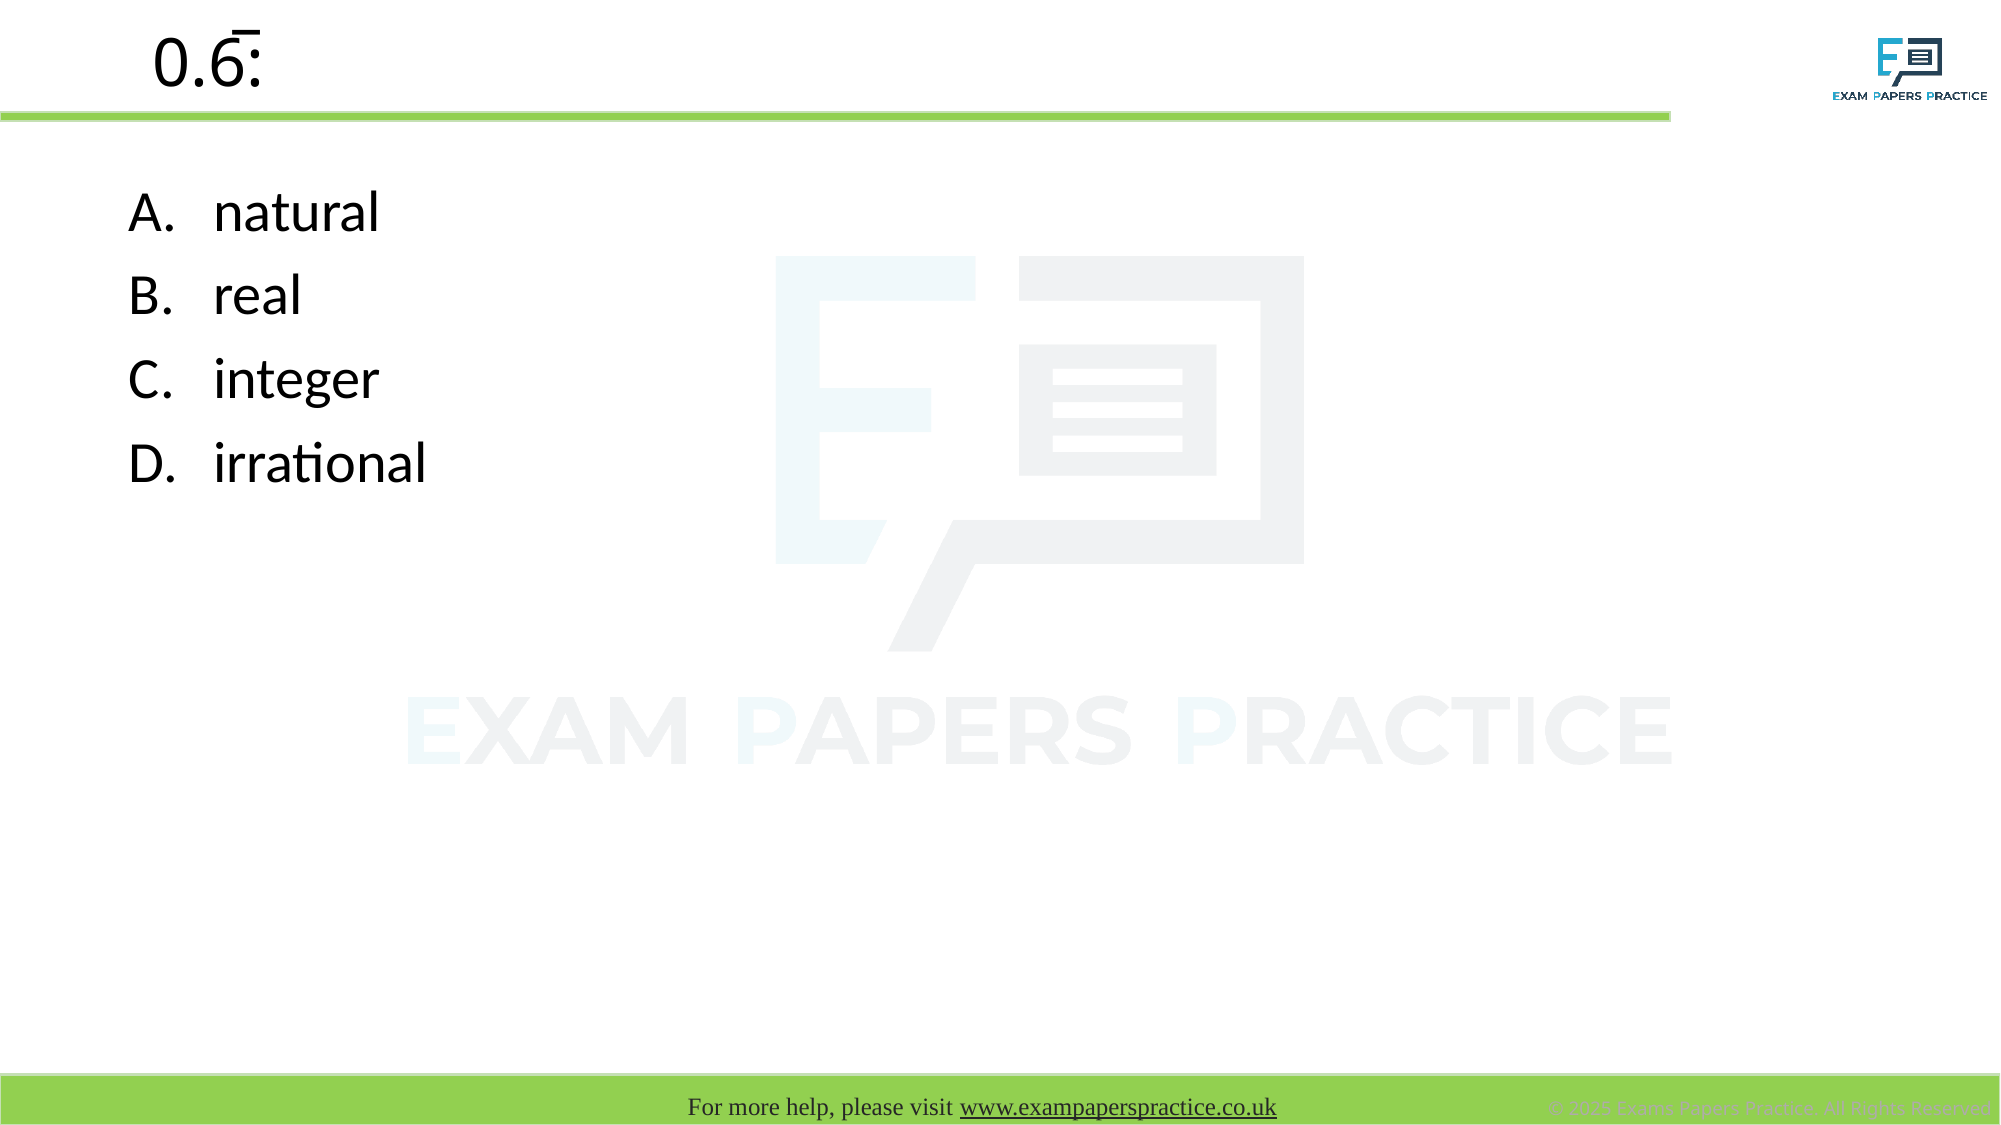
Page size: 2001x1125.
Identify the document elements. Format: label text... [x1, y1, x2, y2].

list natural real integer irrational [113, 173, 1839, 887]
title 0.6̅: [137, 59, 1863, 70]
